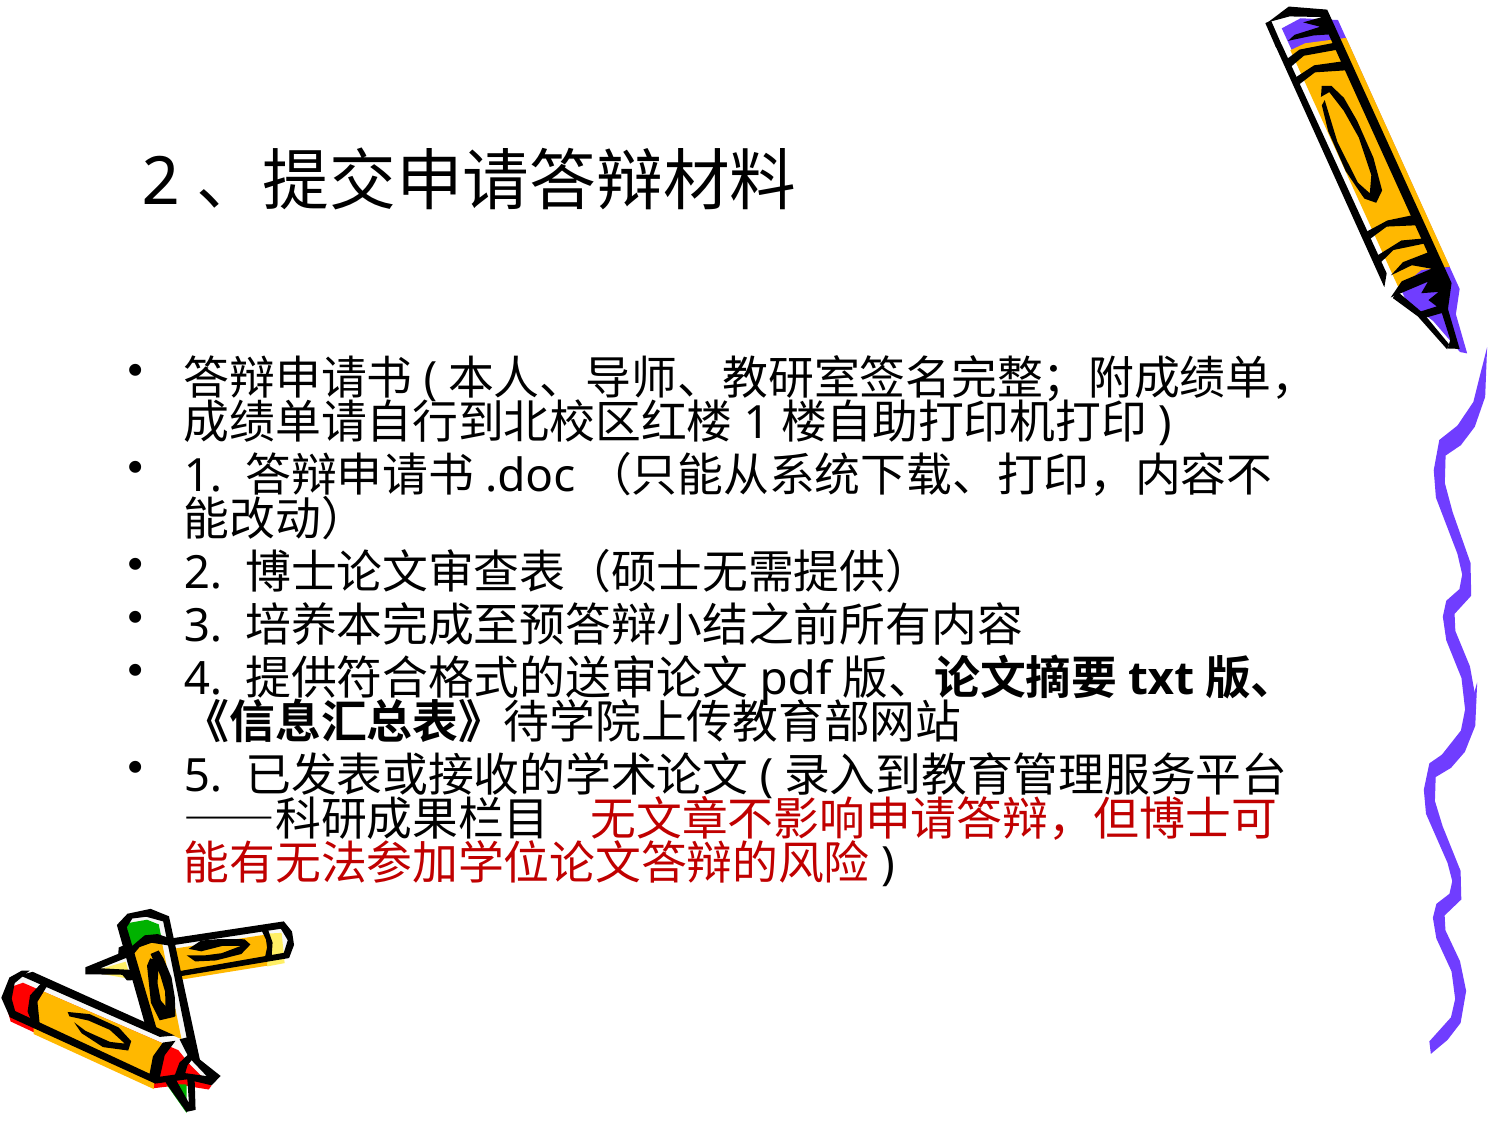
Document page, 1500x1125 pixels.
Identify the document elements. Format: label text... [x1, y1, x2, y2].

title 2、提交申请答辩材料 [124, 87, 1238, 226]
list 答辩申请书(本人、导师、教研室签名完整；附成绩单，成绩单请自行到北校区红楼1楼自助打印机打印) 1. 答辩申请书.doc（只能从系统下载、打印，内容不能改动） 2. 博士论文审查表（硕士无需提供） 3. 培养本完成至预答辩小结之前所有内容 4. 提供符合格式的送审论文pdf版、论文摘要txt版、《信息汇总表》待学院上传教育部网站 5. 已发表或接收的学术论文(录入到教育管理服务平台——科研成果栏目 无文章不影响申请答辩，但博士可能有无法参加学位论文答辩的风险) [112, 287, 1331, 969]
